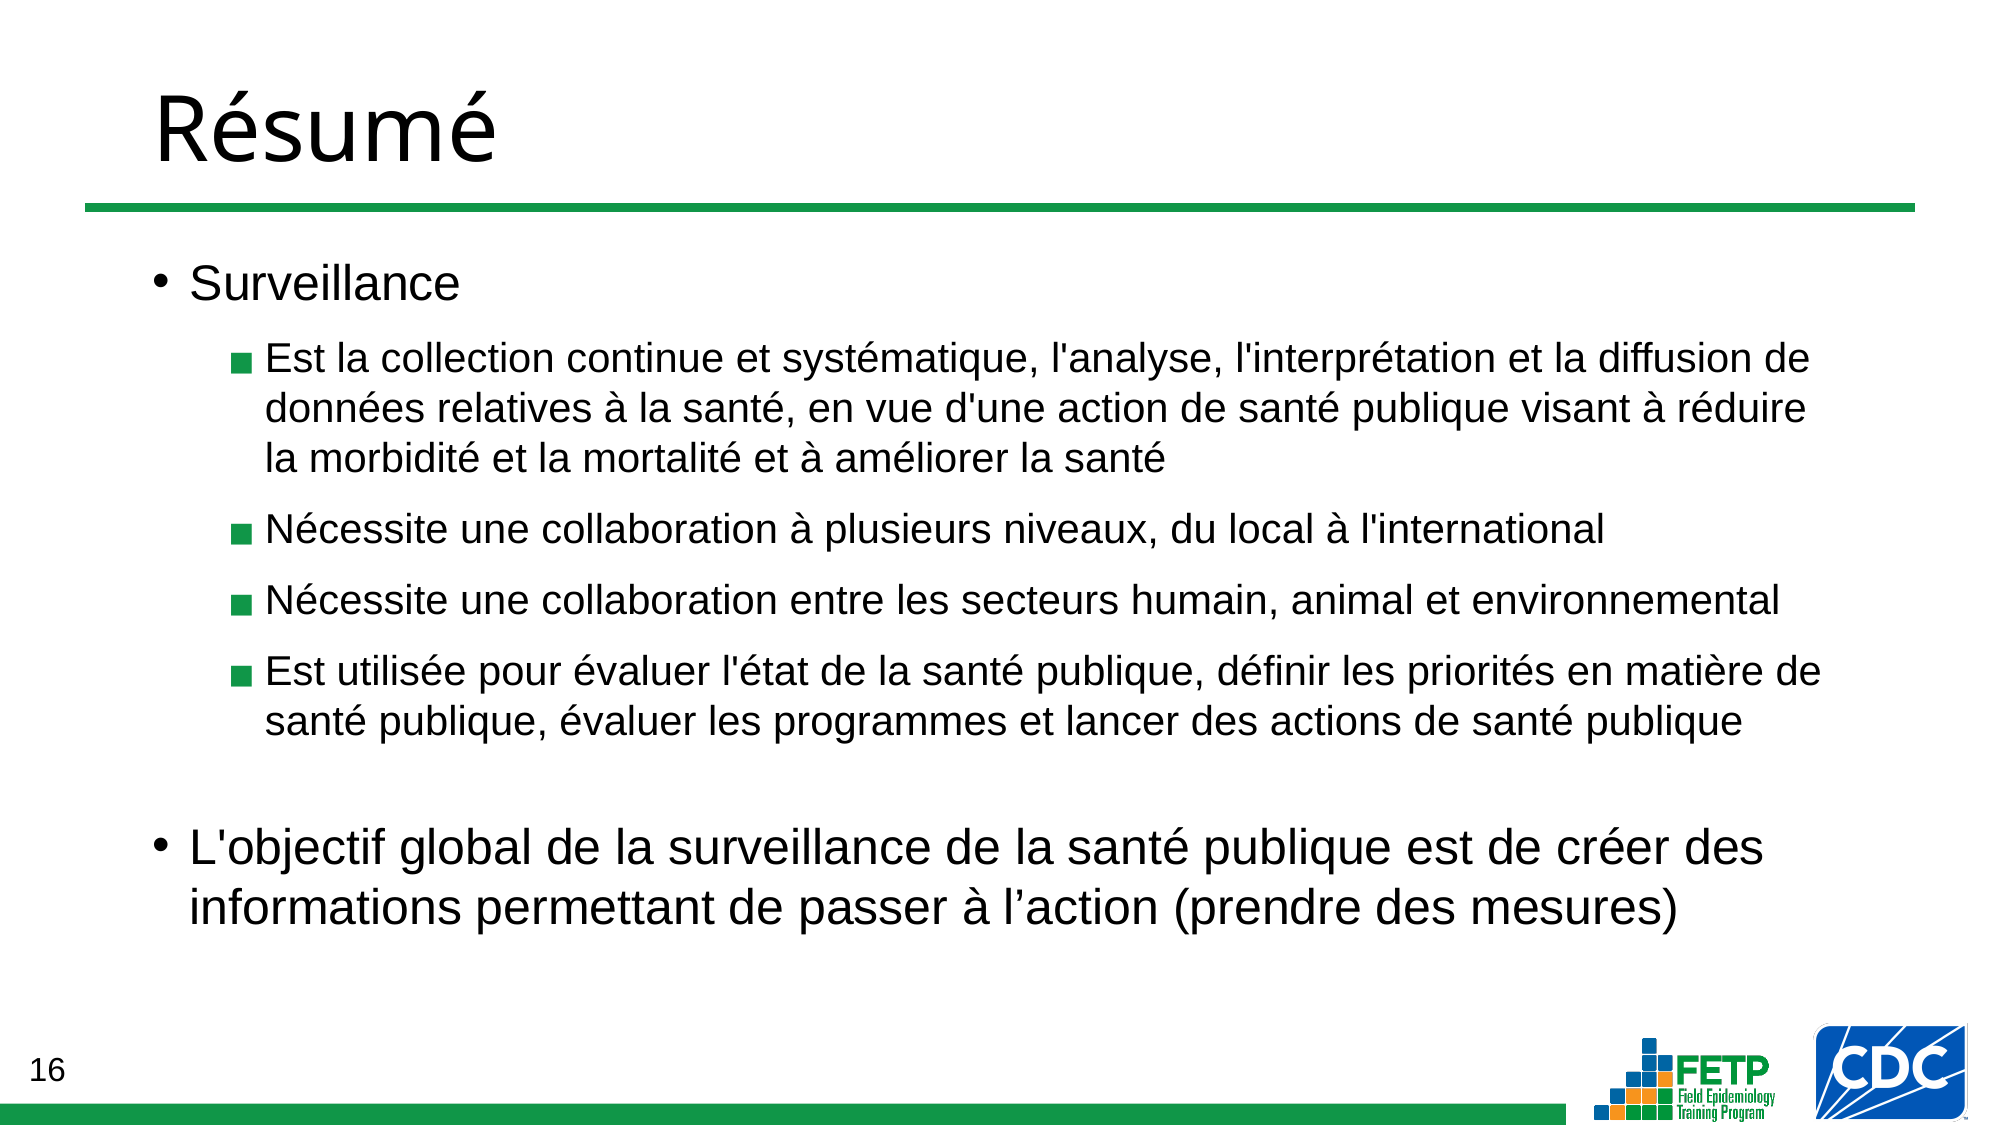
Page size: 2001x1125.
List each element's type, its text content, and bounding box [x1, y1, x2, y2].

picture [1594, 1050, 1775, 1122]
list Surveillance Est la collection continue et systématique, l'analyse, l'interprétation et la diffusion de données relatives à la santé, en vue d'une action de santé publique visant à réduire la morbidité et la mortalité et à améliorer la santé Nécessite une collaboration à plusieurs niveaux, du local à l'international Nécessite une collaboration entre les secteurs humain, animal et environnemental Est utilisée pour évaluer l'état de la santé publique, définir les priorités en matière de santé publique, évaluer les programmes et lancer des actions de santé publique L'objectif global de la surveillance de la santé publique est de créer des informations permettant de passer à l’action (prendre des mesures) [137, 242, 1863, 1050]
title Résumé [137, 75, 1863, 207]
picture [1813, 1023, 1968, 1122]
